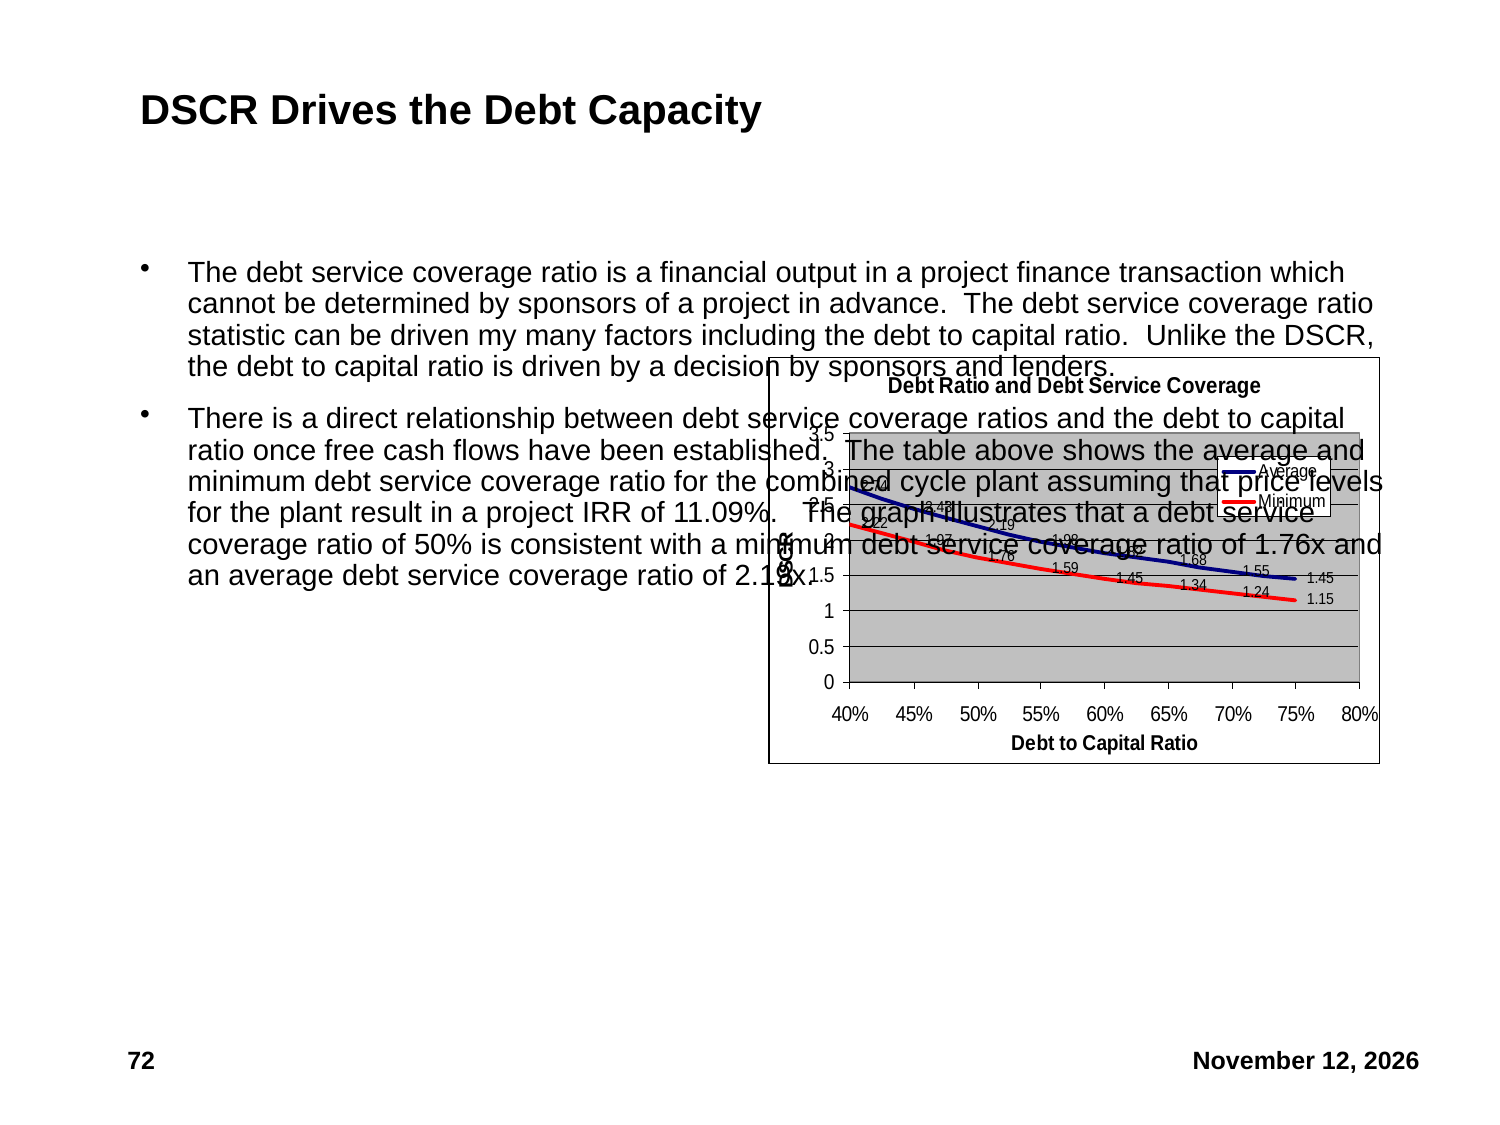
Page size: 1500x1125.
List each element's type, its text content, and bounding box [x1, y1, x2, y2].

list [762, 349, 1388, 771]
title DSCR Drives the Debt Capacity [124, 74, 1376, 226]
list The debt service coverage ratio is a financial output in a project finance transaction which cannot be determined by sponsors of a project in advance. The debt service coverage ratio statistic can be driven my many factors including the debt to capital ratio. Unlike the DSCR, the debt to capital ratio is driven by a decision by sponsors and lenders. There is a direct relationship between debt service coverage ratios and the debt to capital ratio once free cash flows have been established. The table above shows the average and minimum debt service coverage ratio for the combined cycle plant assuming that price levels for the plant result in a project IRR of 11.09%. The graph illustrates that a debt service coverage ratio of 50% is consistent with a minimum debt service coverage ratio of 1.76x and an average debt service coverage ratio of 2.19x. [124, 249, 1413, 1001]
